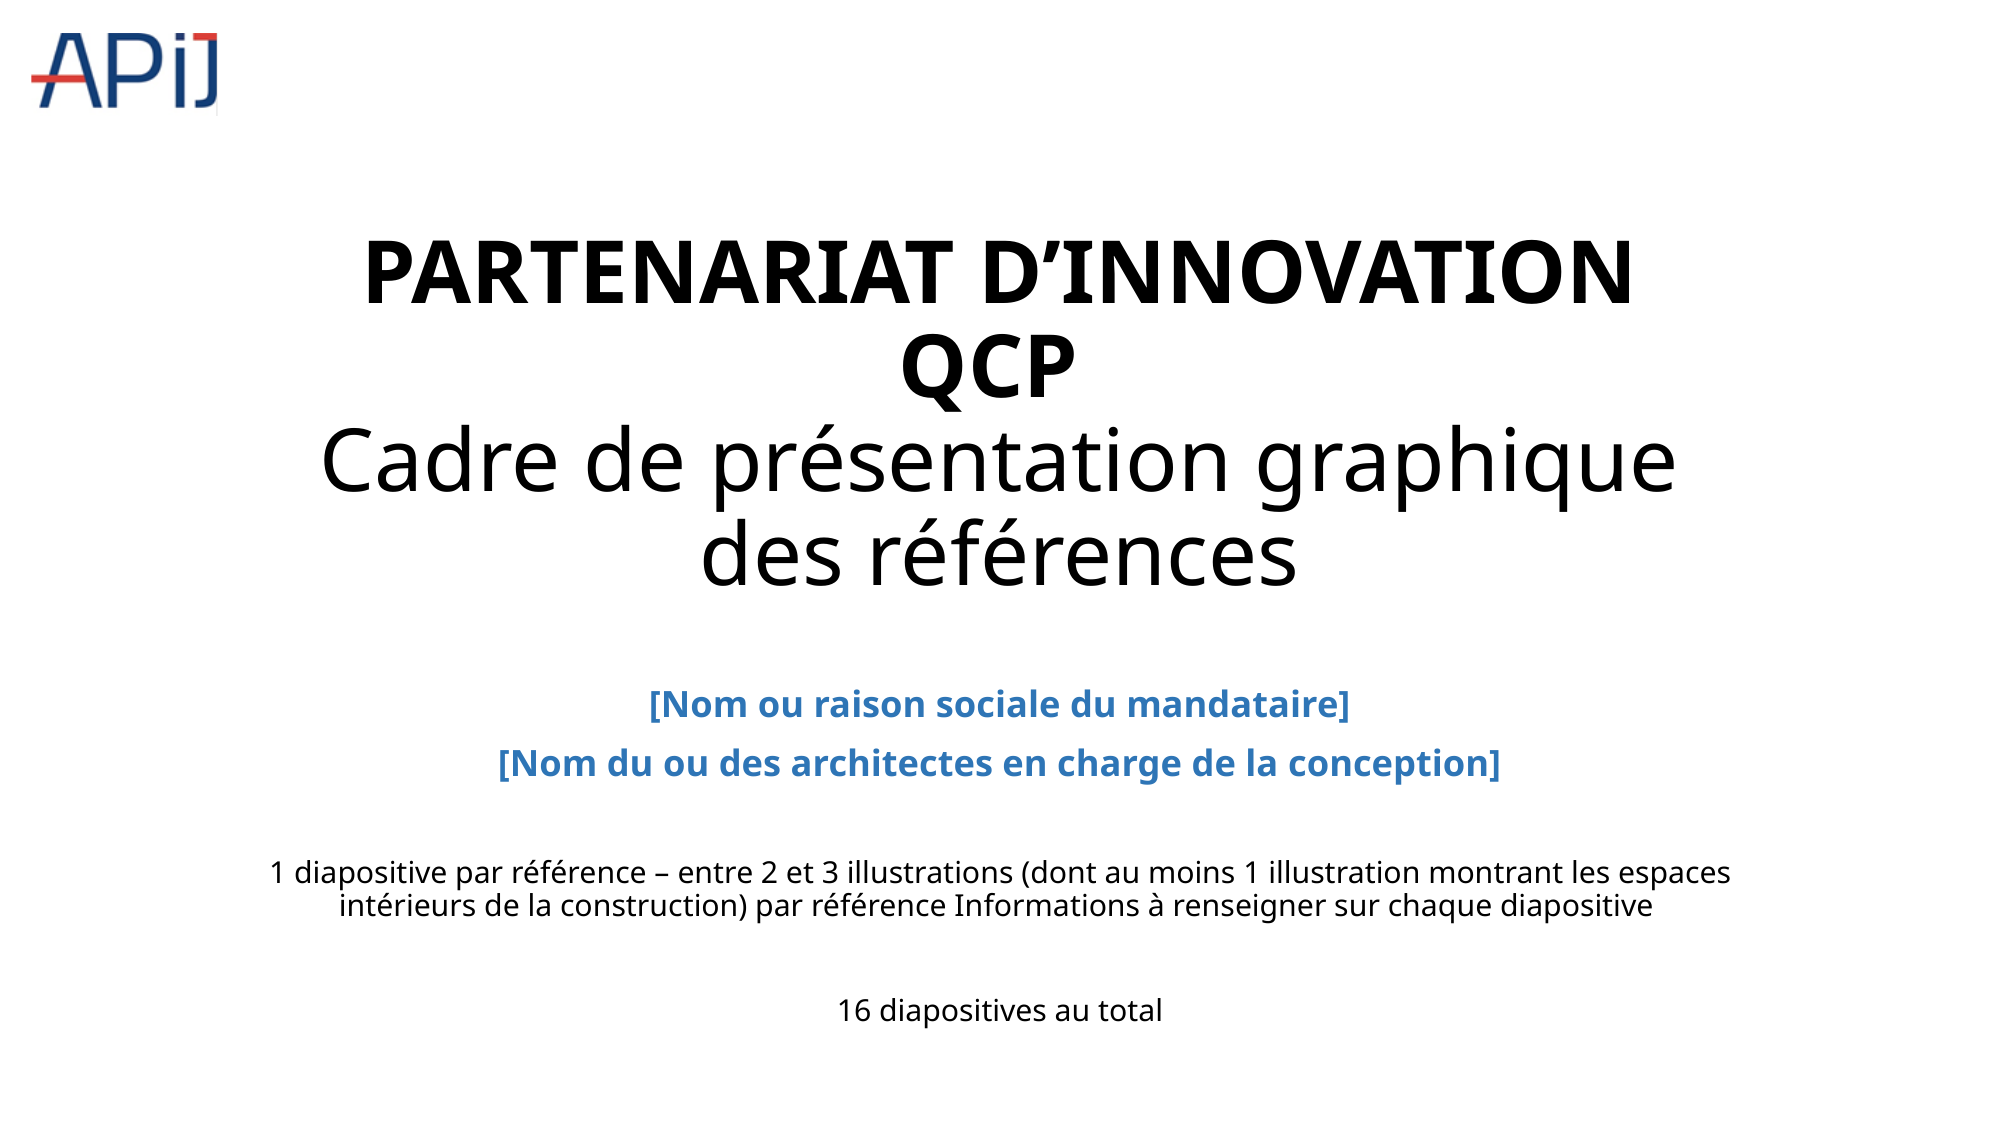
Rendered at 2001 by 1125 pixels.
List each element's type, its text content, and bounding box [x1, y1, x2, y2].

title PARTENARIAT D’INNOVATION QCP Cadre de présentation graphique des références [249, 220, 1750, 613]
subtitle [Nom ou raison sociale du mandataire] [Nom du ou des architectes en charge de la conception] 1 diapositive par référence – entre 2 et 3 illustrations (dont au moins 1 illustration montrant les espaces intérieurs de la construction) par référence Informations à renseigner sur chaque diapositive 16 diapositives au total [249, 678, 1750, 1059]
picture [31, 33, 220, 117]
